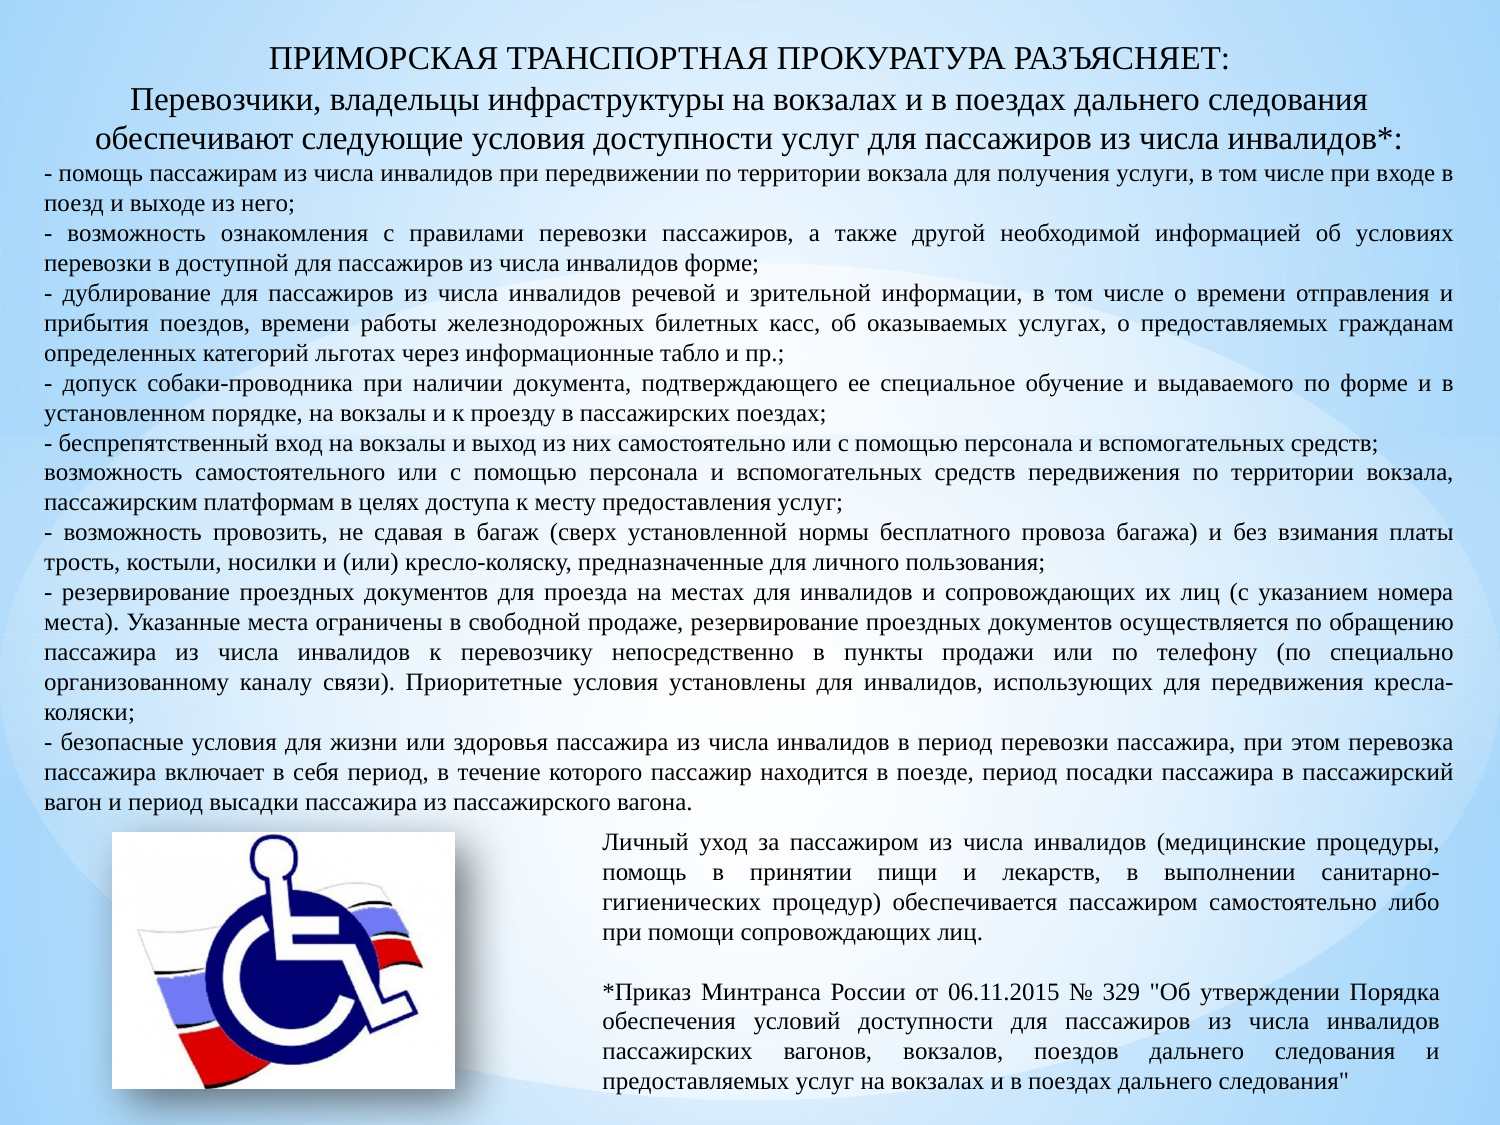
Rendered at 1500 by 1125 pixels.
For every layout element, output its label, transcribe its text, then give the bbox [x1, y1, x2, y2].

picture [111, 831, 455, 1089]
text_box Личный уход за пассажиром из числа инвалидов (медицинские процедуры, помощь в принятии пищи и лекарств, в выполнении санитарно-гигиенических процедур) обеспечивается пассажиром самостоятельно либо при помощи сопровождающих лиц. *Приказ Минтранса России от 06.11.2015 № 329 "Об утверждении Порядка обеспечения условий доступности для пассажиров из числа инвалидов пассажирских вагонов, вокзалов, поездов дальнего следования и предоставляемых услуг на вокзалах и в поездах дальнего следования" [587, 818, 1456, 1103]
text_box ПРИМОРСКАЯ ТРАНСПОРТНАЯ ПРОКУРАТУРА РАЗЪЯСНЯЕТ: Перевозчики, владельцы инфраструктуры на вокзалах и в поездах дальнего следования обеспечивают следующие условия доступности услуг для пассажиров из числа инвалидов*: - помощь пассажирам из числа инвалидов при передвижении по территории вокзала для получения услуги, в том числе при входе в поезд и выходе из него; - возможность ознакомления с правилами перевозки пассажиров, а также другой необходимой информацией об условиях перевозки в доступной для пассажиров из числа инвалидов форме; - дублирование для пассажиров из числа инвалидов речевой и зрительной информации, в том числе о времени отправления и прибытия поездов, времени работы железнодорожных билетных касс, об оказываемых услугах, о предоставляемых гражданам определенных категорий льготах через информационные табло и пр.; - допуск собаки-проводника при наличии документа, подтверждающего ее специальное обучение и выдаваемого по форме и в установленном порядке, на вокзалы и к проезду в пассажирских поездах; - беспрепятственный вход на вокзалы и выход из них самостоятельно или с помощью персонала и вспомогательных средств; возможность самостоятельного или с помощью персонала и вспомогательных средств передвижения по территории вокзала, пассажирским платформам в целях доступа к месту предоставления услуг; - возможность провозить, не сдавая в багаж (сверх установленной нормы бесплатного провоза багажа) и без взимания платы трость, костыли, носилки и (или) кресло-коляску, предназначенные для личного пользования; - резервирование проездных документов для проезда на местах для инвалидов и сопровождающих их лиц (с указанием номера места). Указанные места ограничены в свободной продаже, резервирование проездных документов осуществляется по обращению пассажира из числа инвалидов к перевозчику непосредственно в пункты продажи или по телефону (по специально организованному каналу связи). Приоритетные условия установлены для инвалидов, использующих для передвижения кресла-коляски; - безопасные условия для жизни или здоровья пассажира из числа инвалидов в период перевозки пассажира, при этом перевозка пассажира включает в себя период, в течение которого пассажир находится в поезде, период посадки пассажира в пассажирский вагон и период высадки пассажира из пассажирского вагона. [29, 29, 1471, 823]
